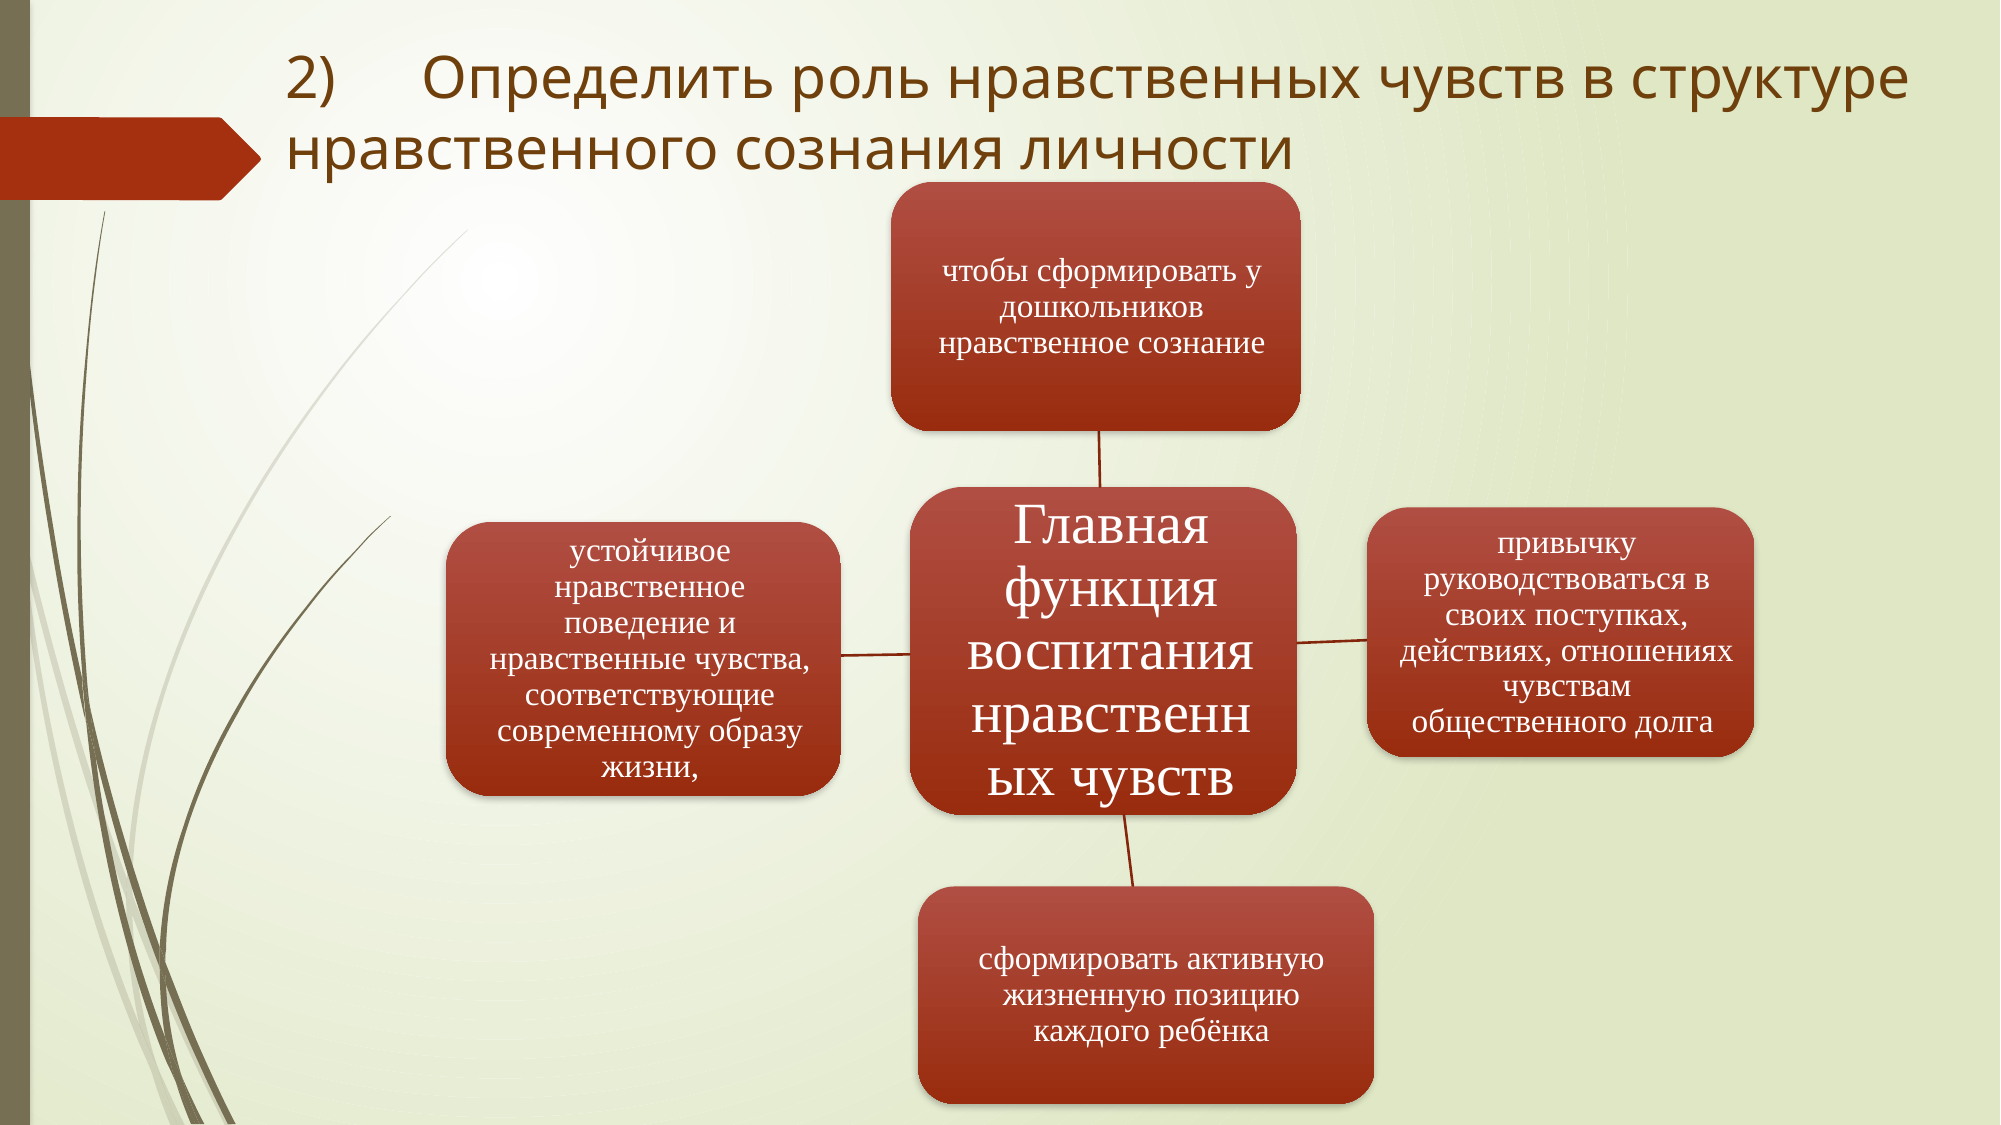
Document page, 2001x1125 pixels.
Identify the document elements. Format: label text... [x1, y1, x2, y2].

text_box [445, 211, 1758, 1075]
title 2) Определить роль нравственных чувств в структуре нравственного сознания личности [270, 32, 2000, 355]
